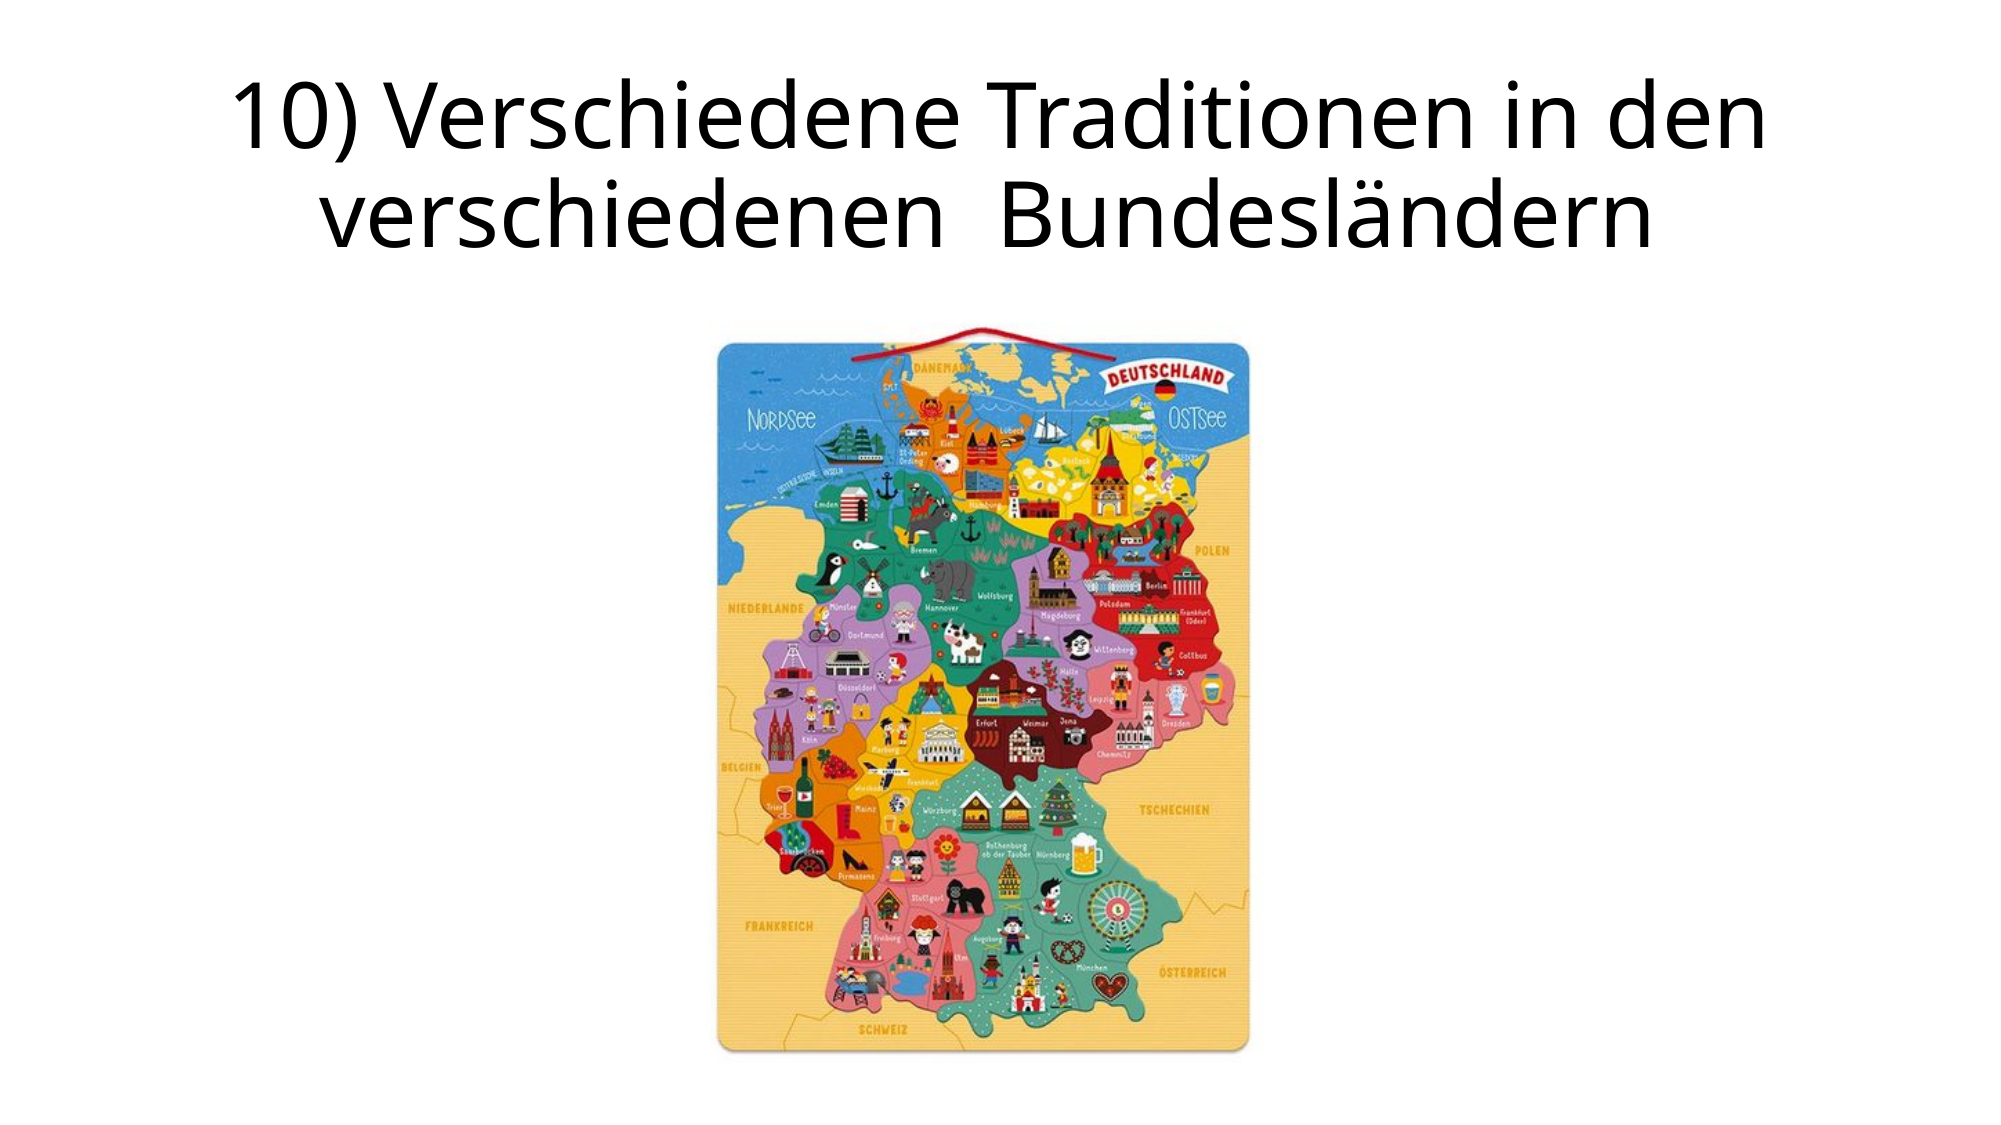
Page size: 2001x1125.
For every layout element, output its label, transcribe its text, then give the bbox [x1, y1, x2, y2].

title 10) Verschiedene Traditionen in den verschiedenen Bundesländern [136, 59, 1863, 278]
picture [644, 278, 1306, 1112]
